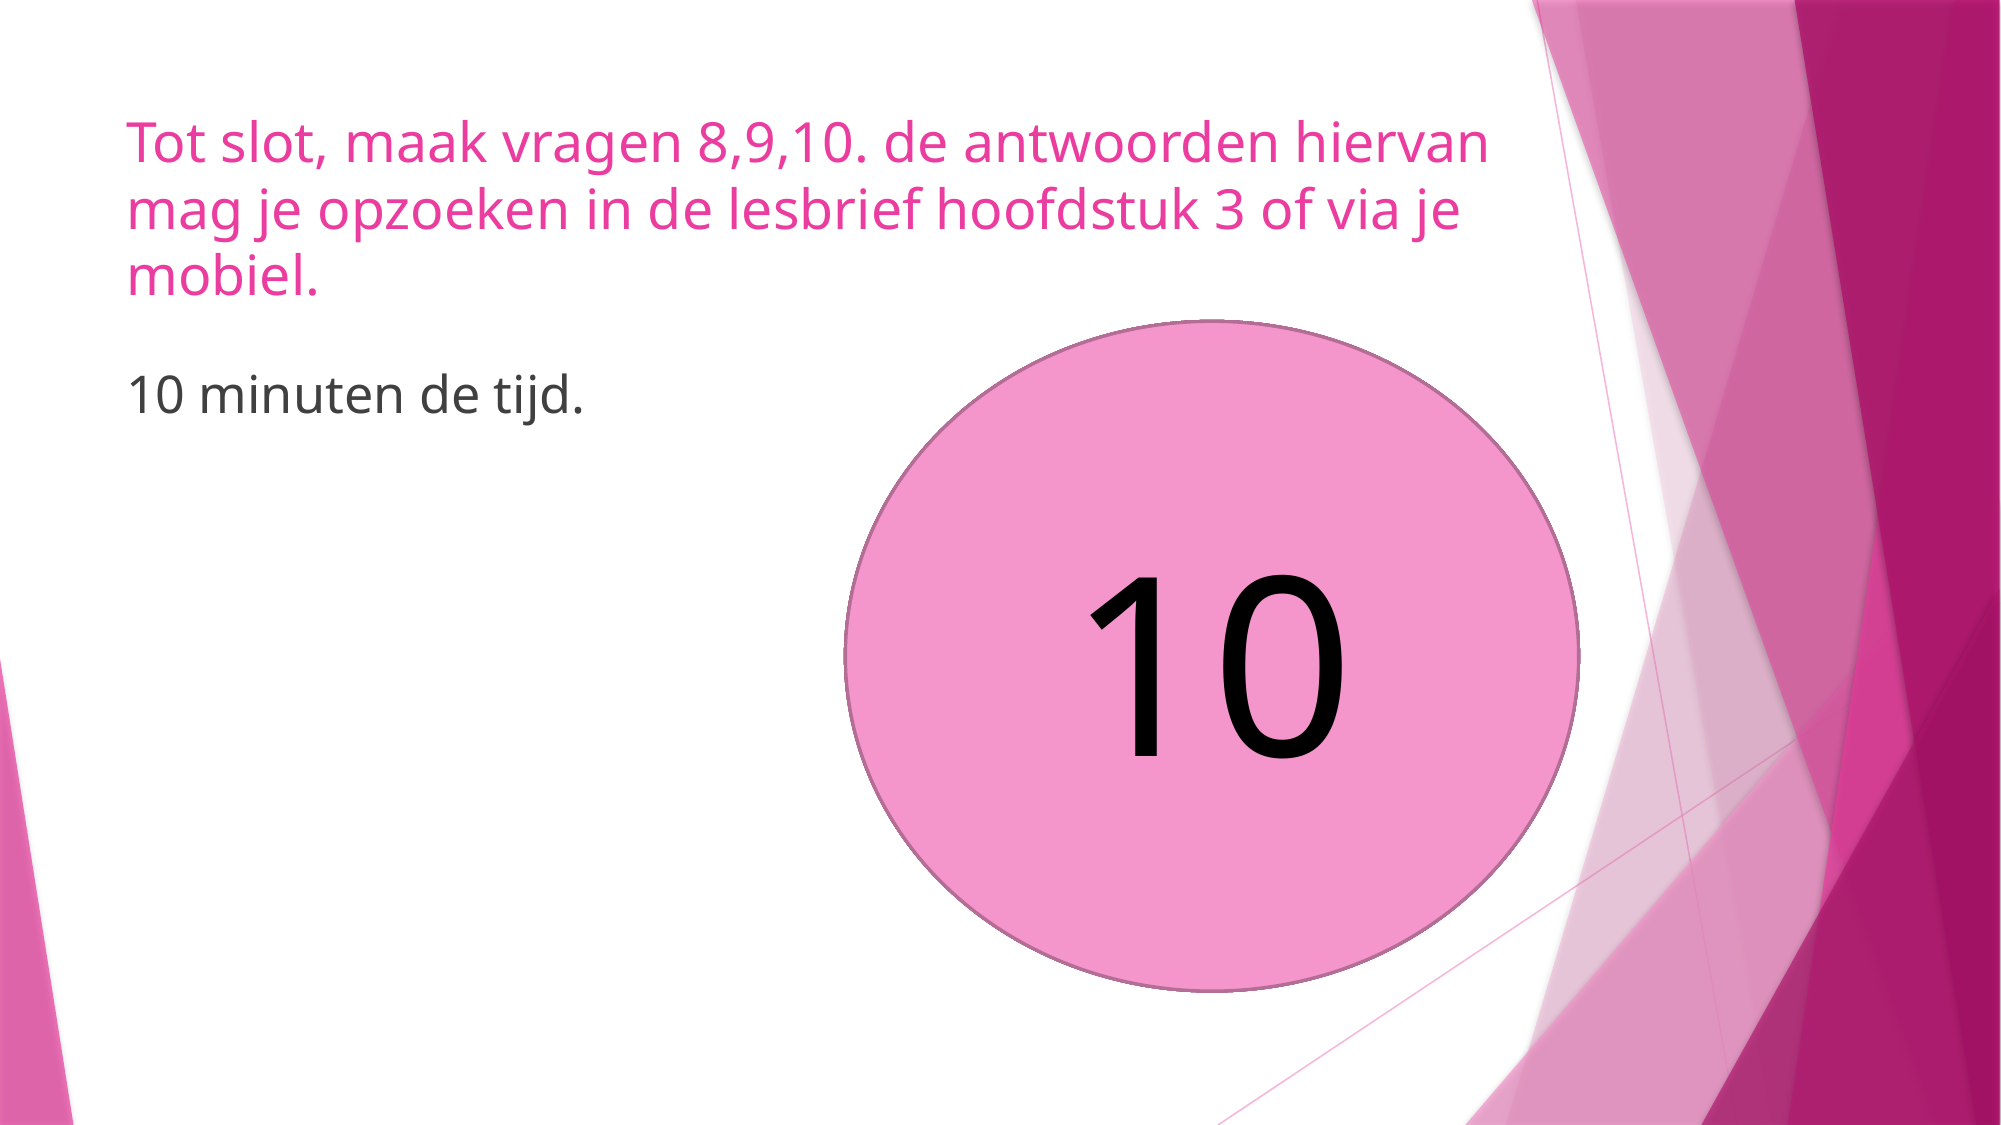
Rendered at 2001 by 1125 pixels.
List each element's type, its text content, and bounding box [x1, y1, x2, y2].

list 10 minuten de tijd. [111, 354, 846, 992]
title Tot slot, maak vragen 8,9,10. de antwoorden hiervan mag je opzoeken in de lesbrief hoofdstuk 3 of via je mobiel. [111, 99, 1568, 317]
text_box 10 [843, 319, 1581, 993]
